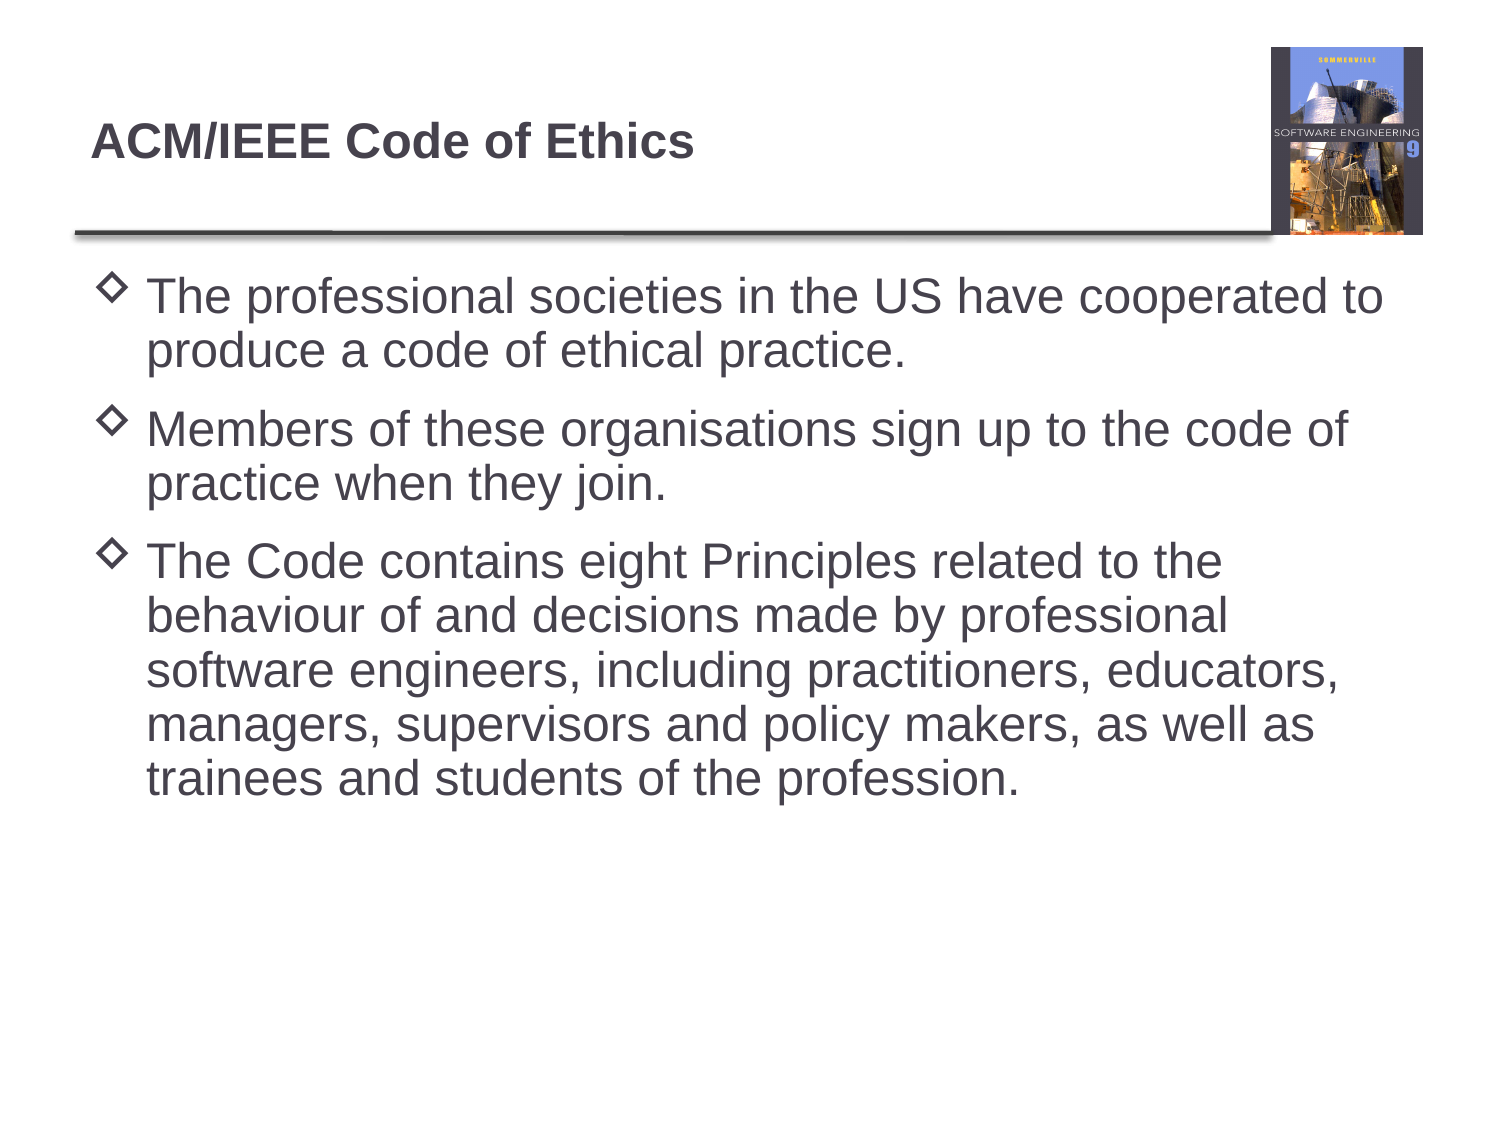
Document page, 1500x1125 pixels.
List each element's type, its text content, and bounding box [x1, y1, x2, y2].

title ACM/IEEE Code of Ethics [74, 44, 1272, 233]
picture [1272, 47, 1423, 235]
list The professional societies in the US have cooperated to produce a code of ethical practice. Members of these organisations sign up to the code of practice when they join. The Code contains eight Principles related to the behaviour of and decisions made by professional software engineers, including practitioners, educators, managers, supervisors and policy makers, as well as trainees and students of the profession. [75, 262, 1425, 1005]
